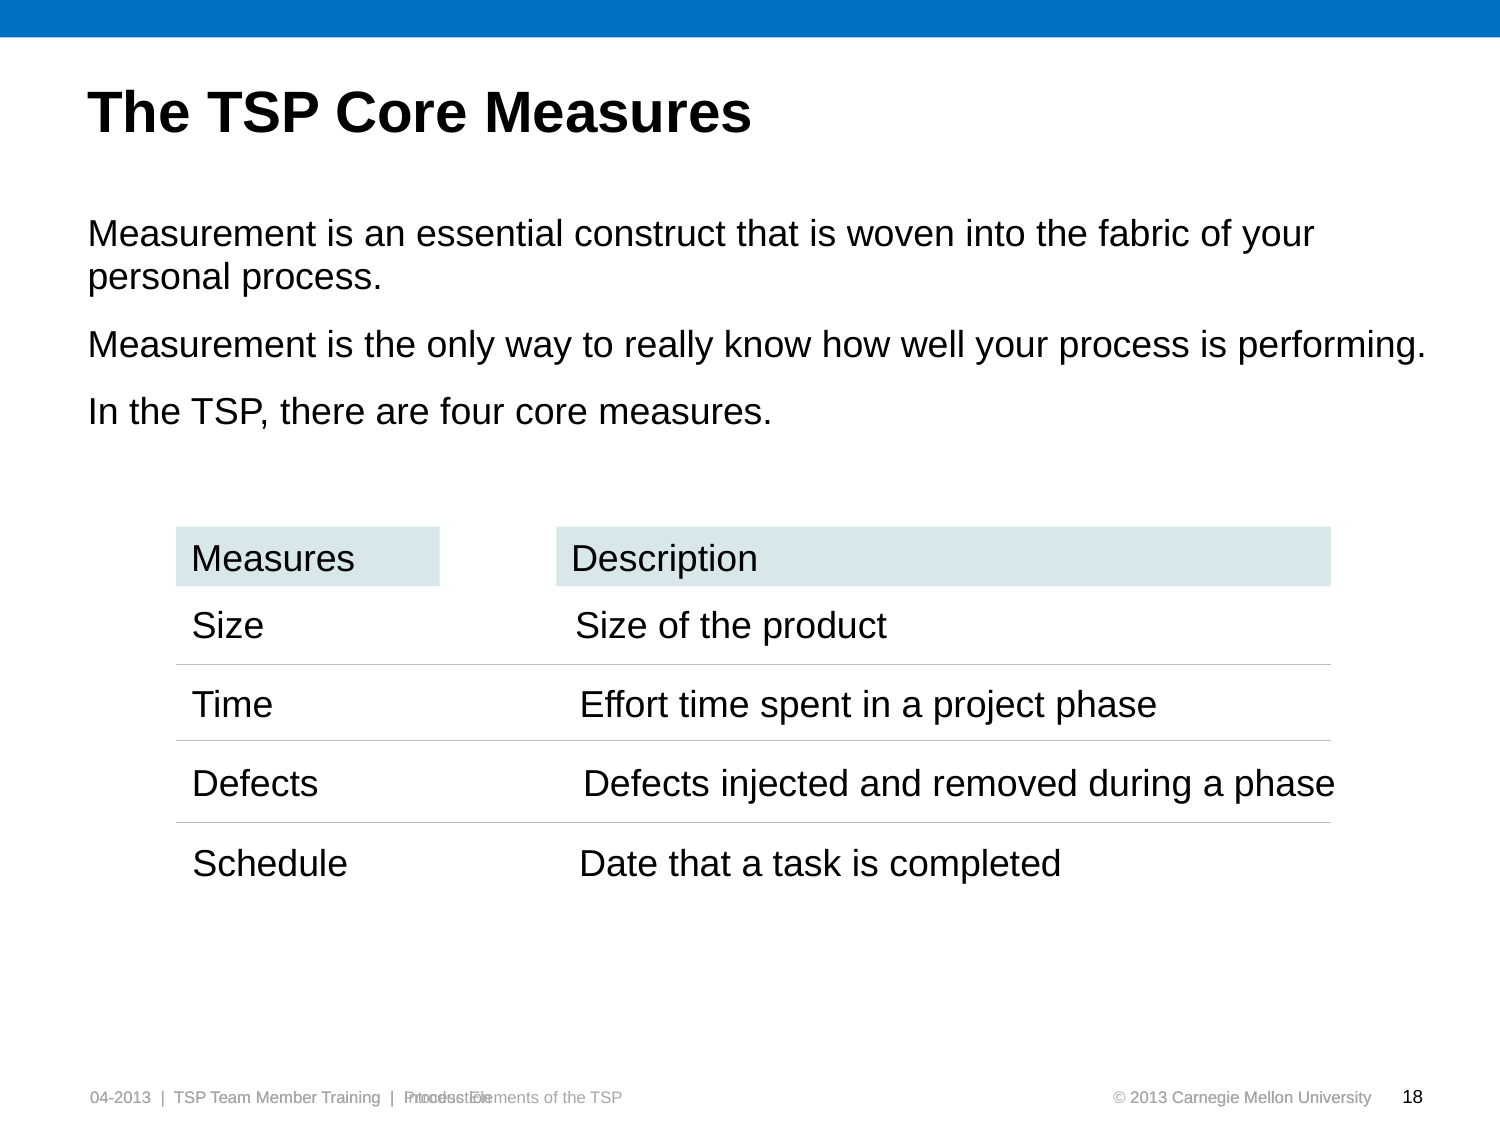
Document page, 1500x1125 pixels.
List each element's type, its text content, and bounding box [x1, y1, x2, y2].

text_box Measures [176, 526, 440, 587]
text_box Description [556, 526, 1331, 587]
text_box Date that a task is completed [564, 831, 1078, 892]
text_box Time [176, 672, 289, 733]
text_box Schedule [177, 831, 363, 892]
list Measurement is an essential construct that is woven into the fabric of your personal process. Measurement is the only way to really know how well your process is performing. In the TSP, there are four core measures. [87, 212, 1440, 1026]
title The TSP Core Measures [87, 87, 1439, 212]
text_box Size [176, 593, 280, 653]
text_box Size of the product [560, 593, 903, 653]
text_box Defects injected and removed during a phase [568, 752, 1351, 812]
text_box Effort time spent in a project phase [564, 673, 1173, 733]
text_box Defects [177, 752, 334, 812]
